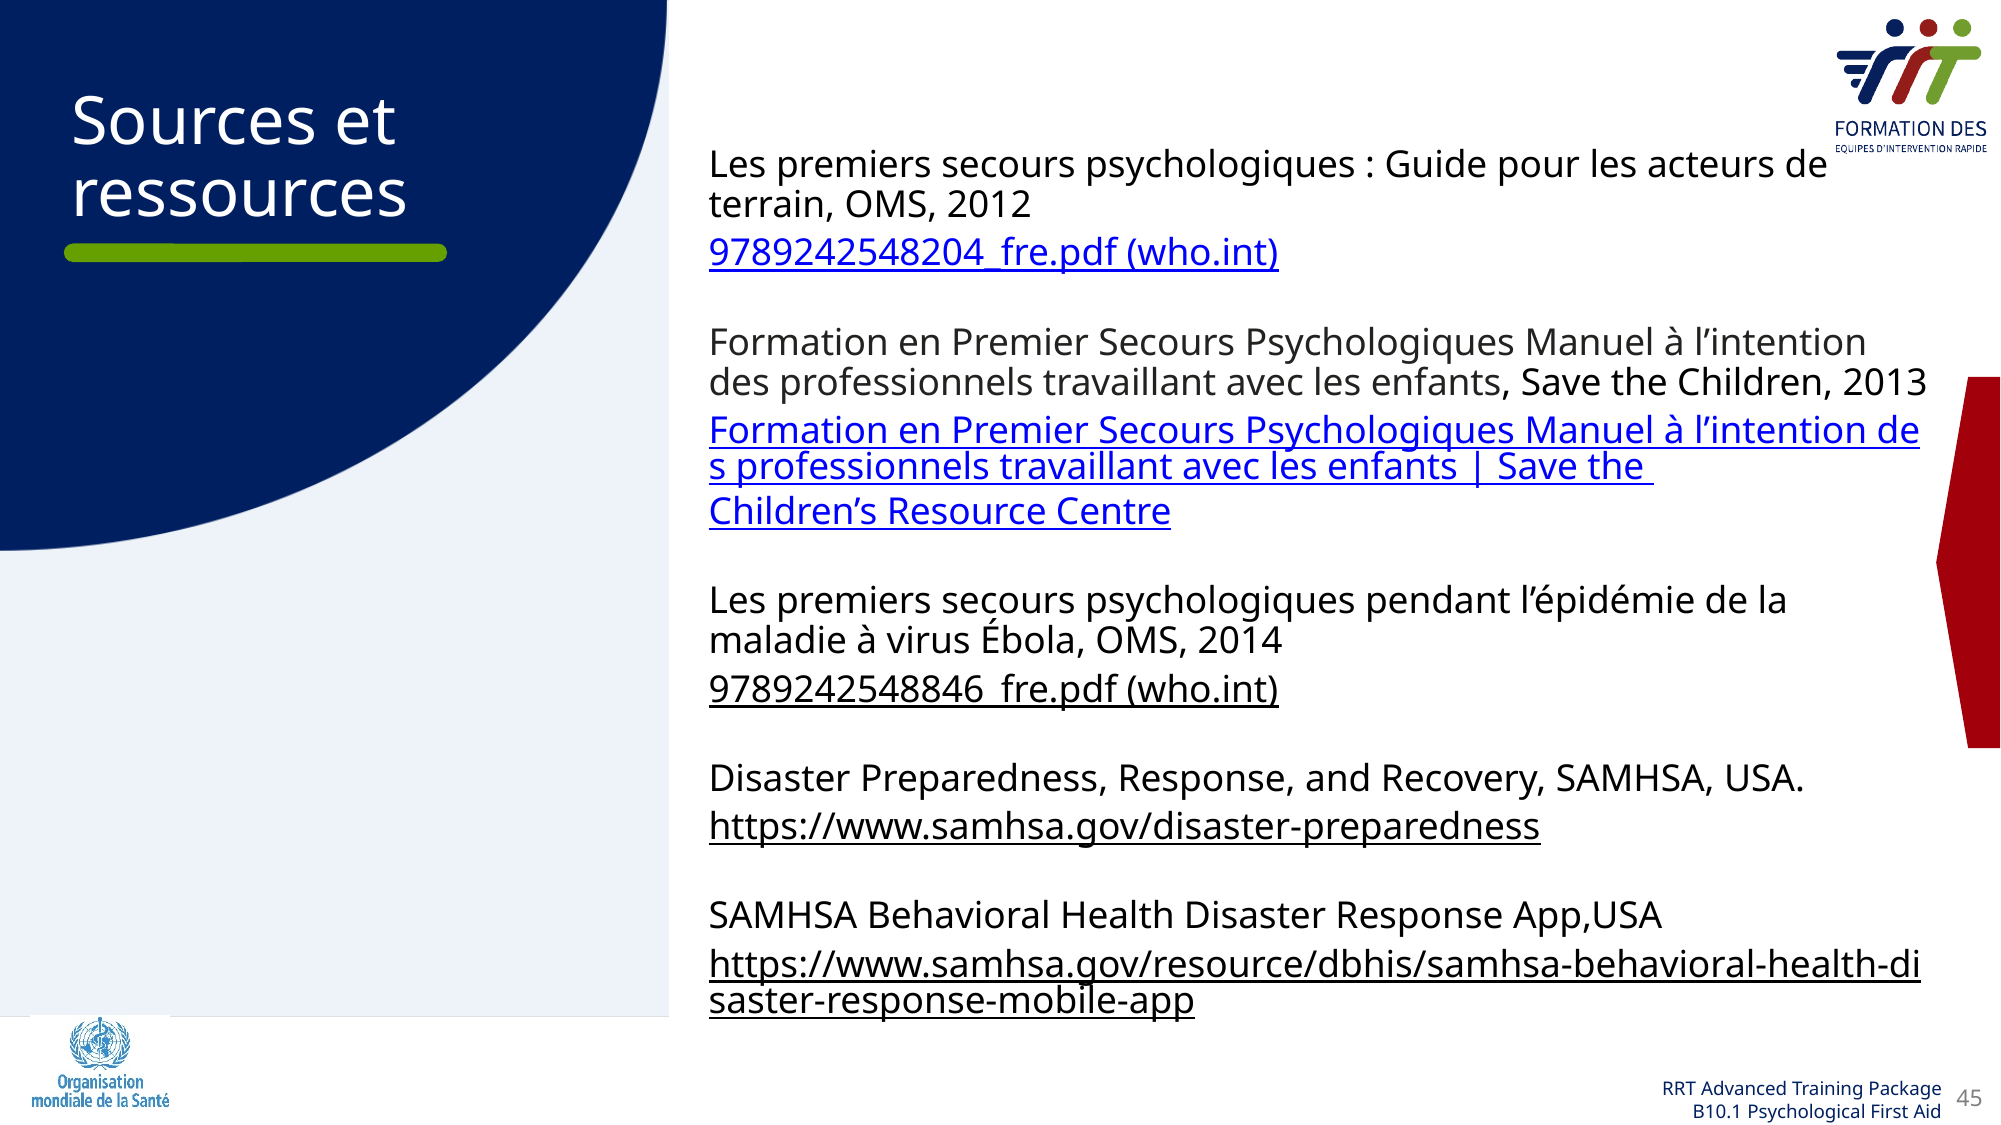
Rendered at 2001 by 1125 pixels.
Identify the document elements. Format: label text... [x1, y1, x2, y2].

list Les premiers secours psychologiques : Guide pour les acteurs de terrain, OMS, 2012 9789242548204_fre.pdf (who.int) Formation en Premier Secours Psychologiques Manuel à l’intention des professionnels travaillant avec les enfants, Save the Children, 2013 Formation en Premier Secours Psychologiques Manuel à l’intention des professionnels travaillant avec les enfants | Save the Children’s Resource Centre Les premiers secours psychologiques pendant l’épidémie de la maladie à virus Ébola, OMS, 2014 9789242548846_fre.pdf (who.int) Disaster Preparedness, Response, and Recovery, SAMHSA, USA. https://www.samhsa.gov/disaster-preparedness SAMHSA Behavioral Health Disaster Response App,USA https://www.samhsa.gov/resource/dbhis/samhsa-behavioral-health-disaster-response-mobile-app [700, 137, 1937, 1049]
picture [0, 0, 669, 1108]
title Sources et ressources [63, 0, 600, 318]
picture [1835, 18, 1987, 154]
